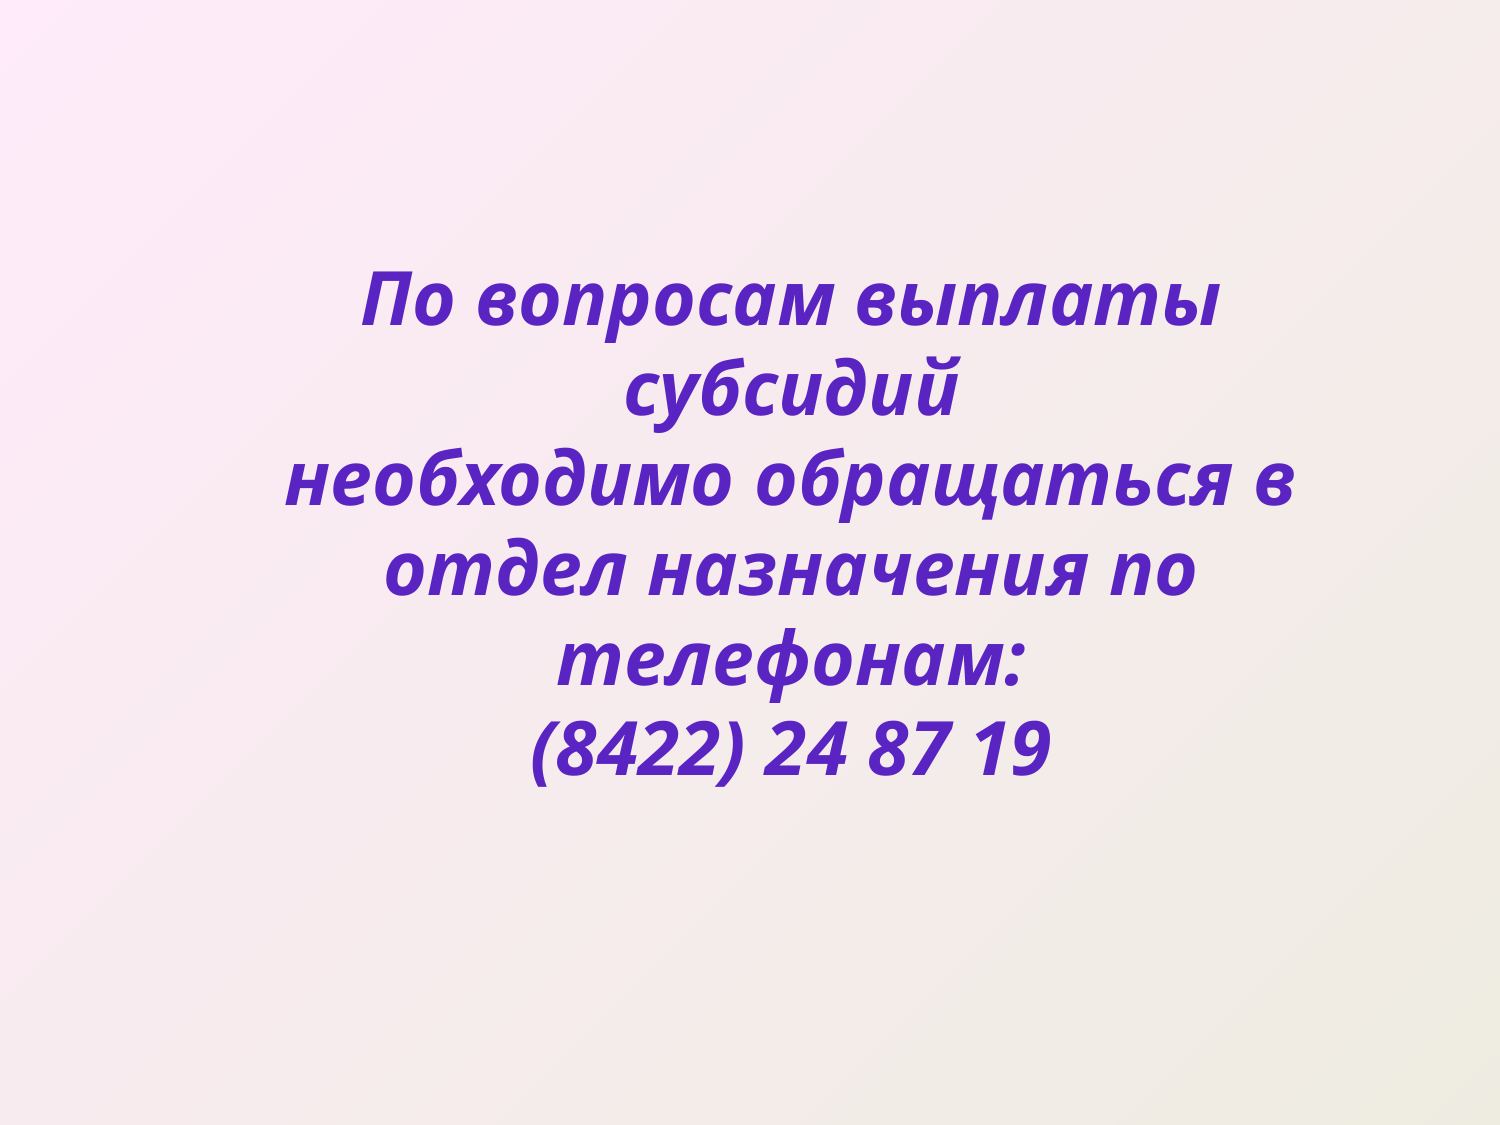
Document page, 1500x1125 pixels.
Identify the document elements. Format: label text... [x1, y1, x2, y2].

text_box По вопросам выплаты субсидий необходимо обращаться в отдел назначения по телефонам: (8422) 24 87 19 [230, 243, 1353, 799]
